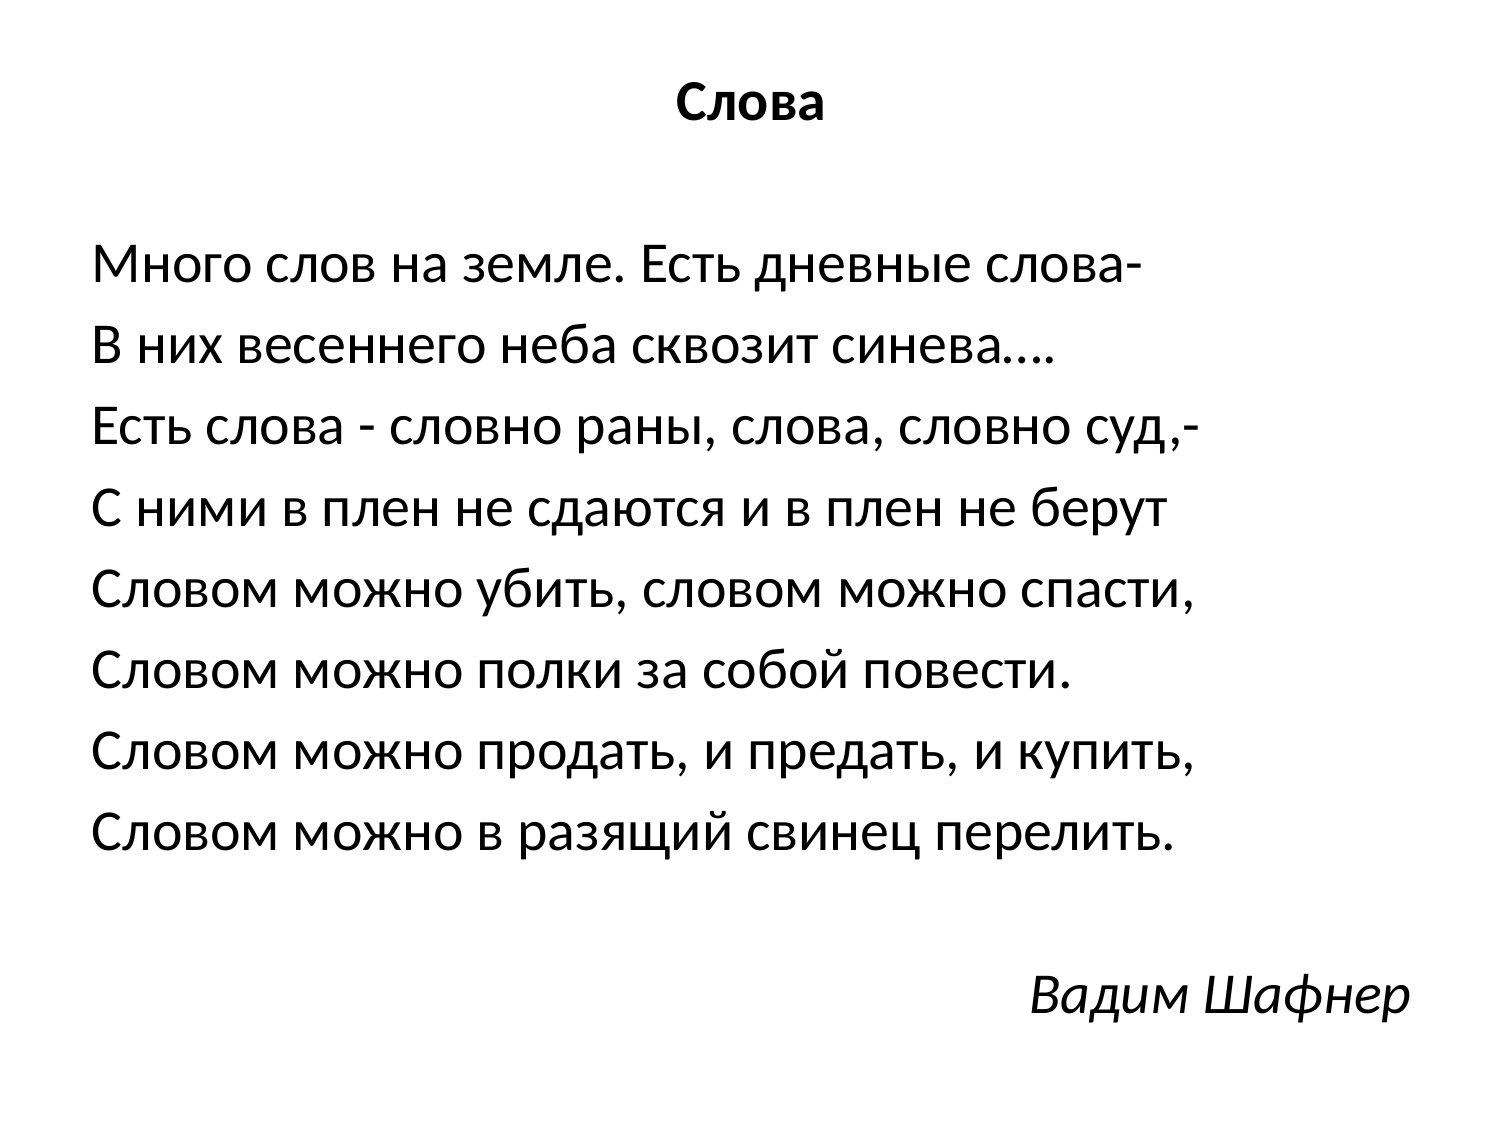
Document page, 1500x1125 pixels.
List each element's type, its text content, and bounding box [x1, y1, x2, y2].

list Слова Много слов на земле. Есть дневные слова- В них весеннего неба сквозит синева…. Есть слова - словно раны, слова, словно суд,- С ними в плен не сдаются и в плен не берут Словом можно убить, словом можно спасти, Словом можно полки за собой повести. Словом можно продать, и предать, и купить, Словом можно в разящий свинец перелить. Вадим Шафнер [76, 54, 1427, 1035]
